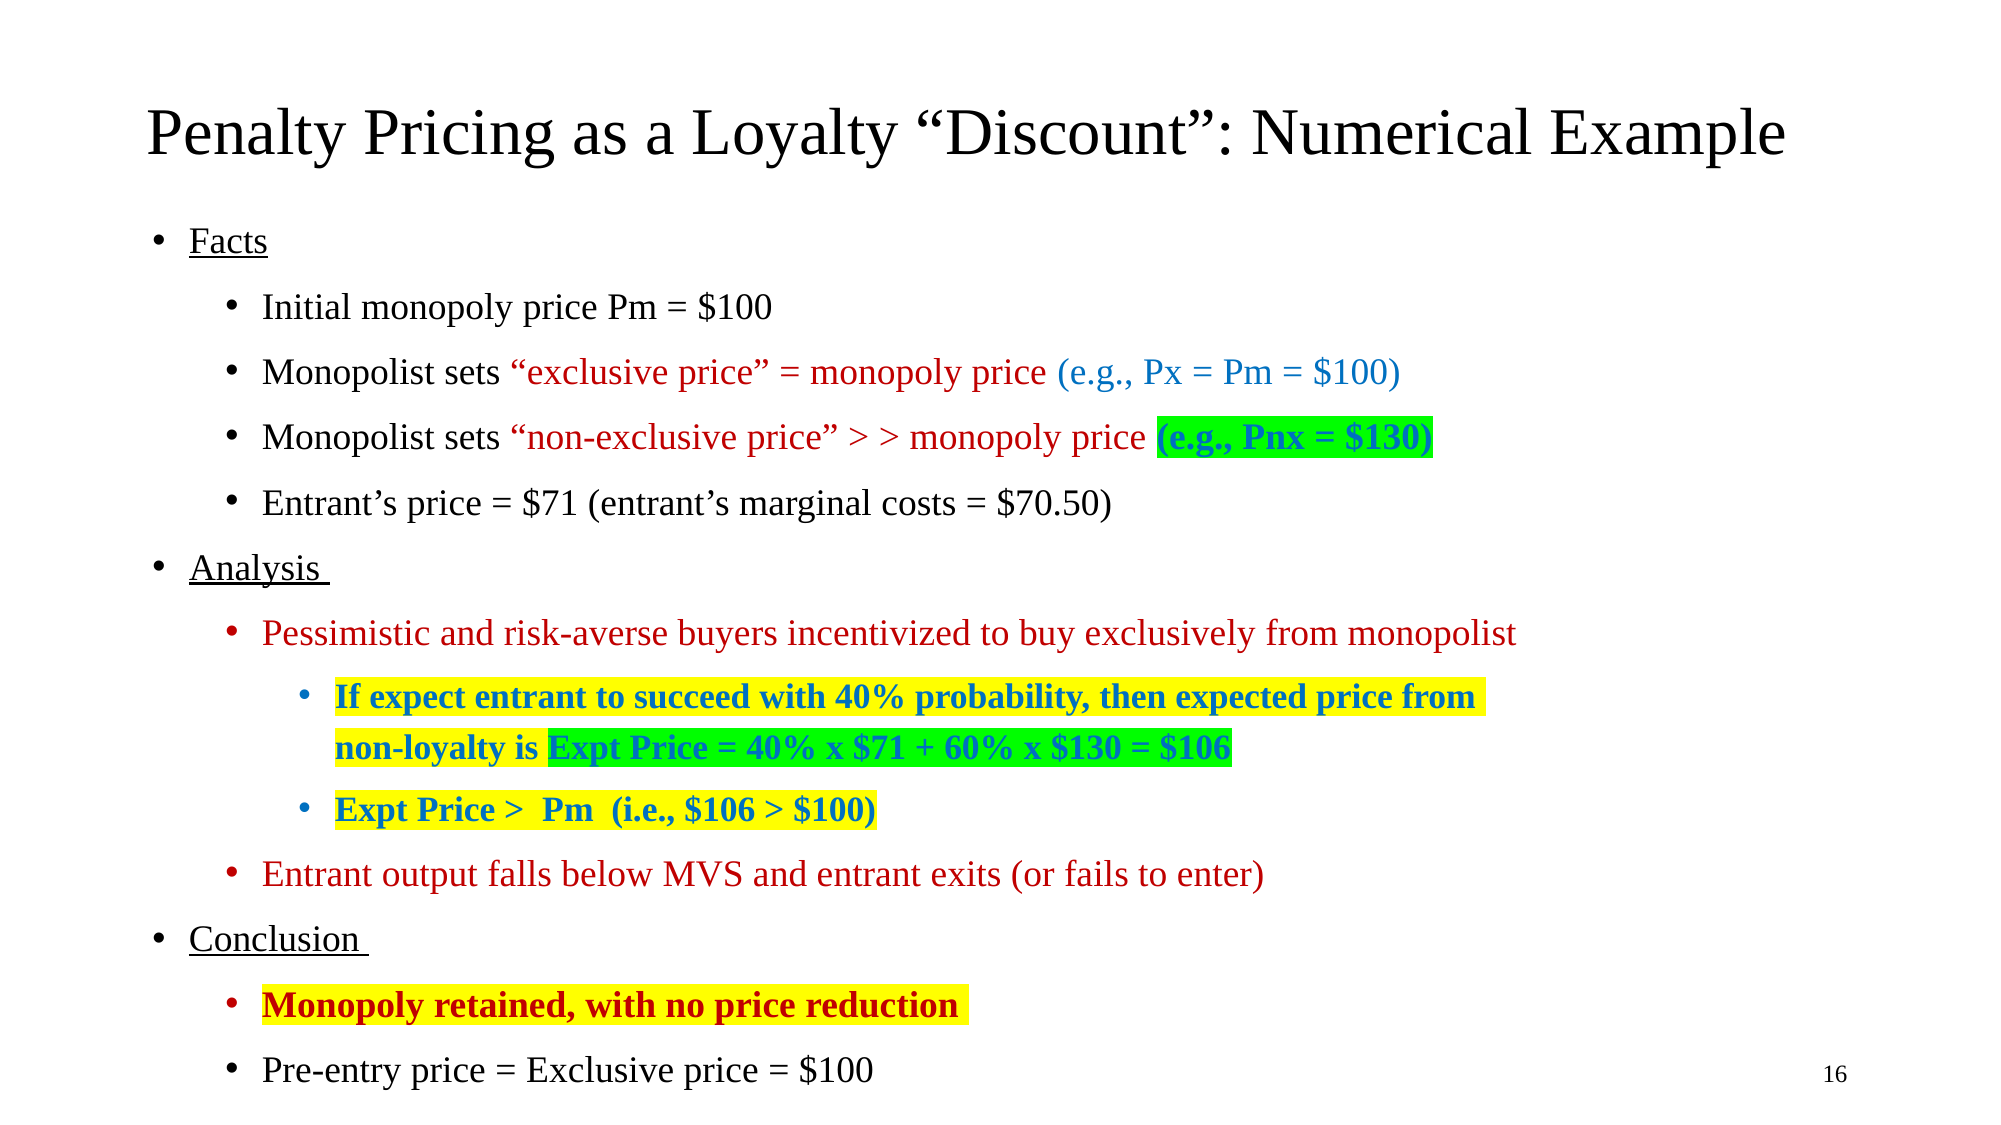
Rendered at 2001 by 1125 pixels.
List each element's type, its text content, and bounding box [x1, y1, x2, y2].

title Penalty Pricing as a Loyalty “Discount”: Numerical Example [131, 24, 1857, 242]
slide_number 16 [1412, 1042, 1863, 1103]
list Facts Initial monopoly price Pm = $100 Monopolist sets “exclusive price” = monopoly price (e.g., Px = Pm = $100) Monopolist sets “non-exclusive price” > > monopoly price (e.g., Pnx = $130) Entrant’s price = $71 (entrant’s marginal costs = $70.50) Analysis Pessimistic and risk-averse buyers incentivized to buy exclusively from monopolist If expect entrant to succeed with 40% probability, then expected price from non-loyalty is Expt Price = 40% x $71 + 60% x $130 = $106 Expt Price > Pm (i.e., $106 > $100) Entrant output falls below MVS and entrant exits (or fails to enter) Conclusion Monopoly retained, with no price reduction Pre-entry price = Exclusive price = $100 [137, 200, 1863, 1103]
